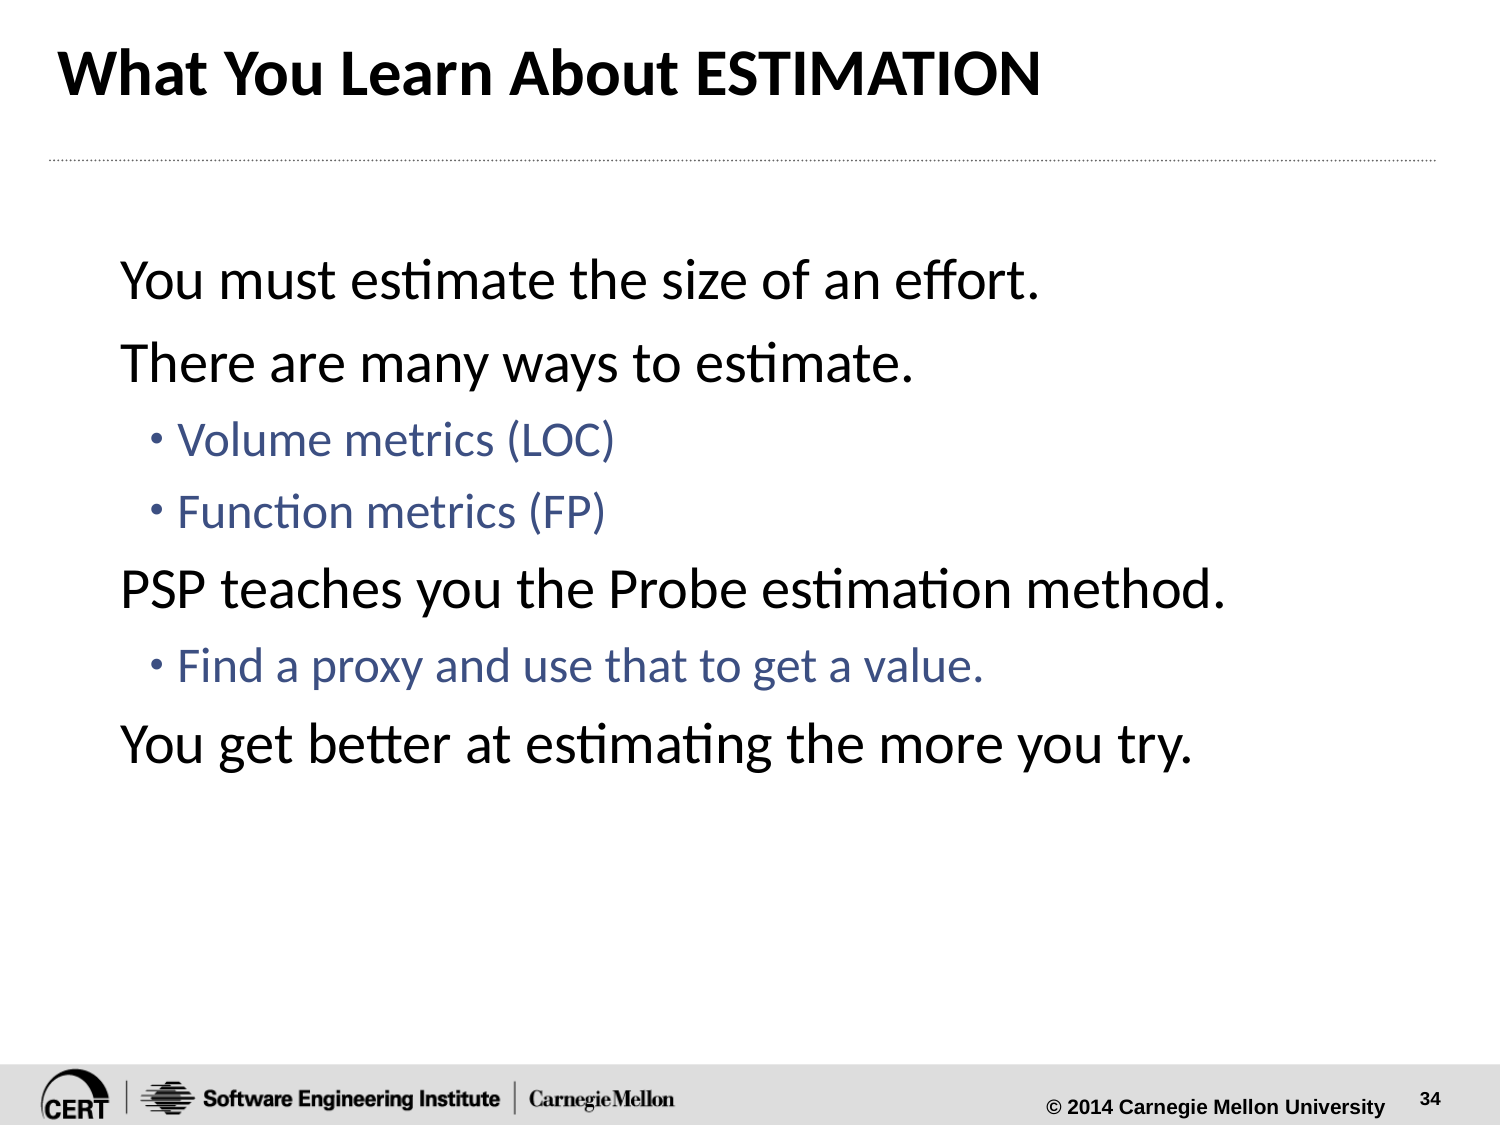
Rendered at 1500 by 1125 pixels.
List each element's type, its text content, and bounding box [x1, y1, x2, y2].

picture [24, 1065, 688, 1125]
list You must estimate the size of an effort. There are many ways to estimate. Volume metrics (LOC) Function metrics (FP) PSP teaches you the Probe estimation method. Find a proxy and use that to get a value. You get better at estimating the more you try. [87, 237, 1351, 1051]
title What You Learn About ESTIMATION [42, 37, 1434, 155]
